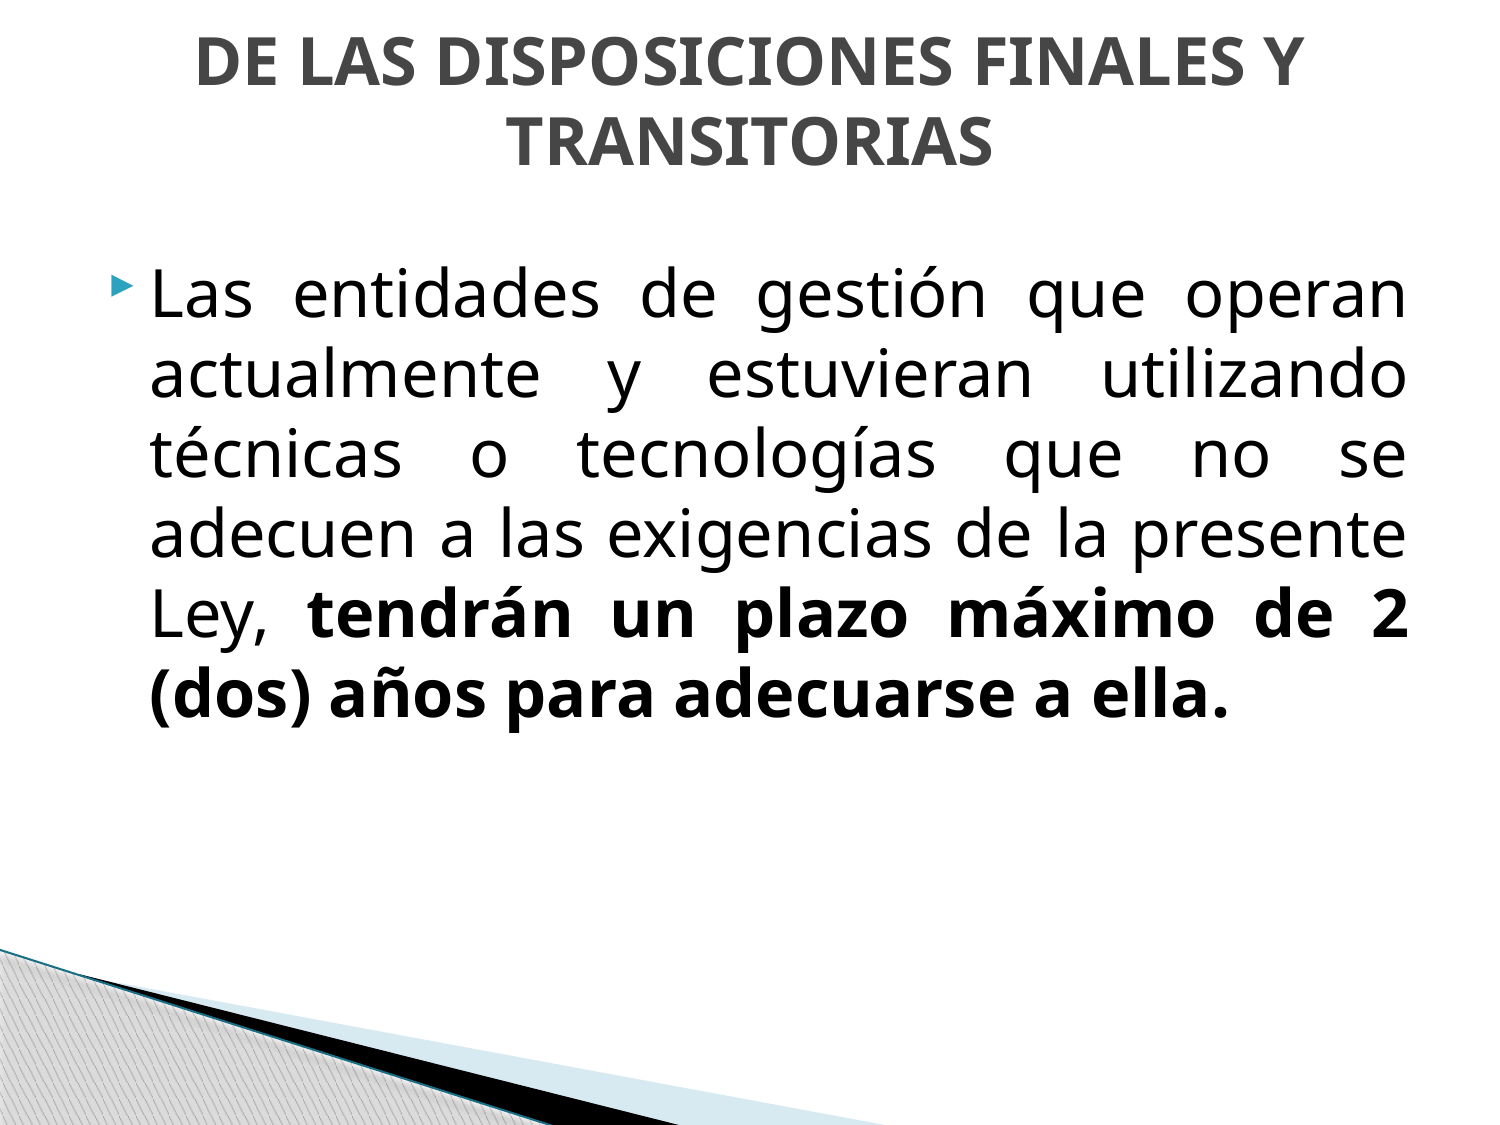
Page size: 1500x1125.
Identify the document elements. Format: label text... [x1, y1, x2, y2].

list Las entidades de gestión que operan actualmente y estuvieran utilizando técnicas o tecnologías que no se adecuen a las exigencias de la presente Ley, tendrán un plazo máximo de 2 (dos) años para adecuarse a ella. [75, 243, 1425, 986]
title DE LAS DISPOSICIONES FINALES Y TRANSITORIAS [75, 45, 1425, 233]
